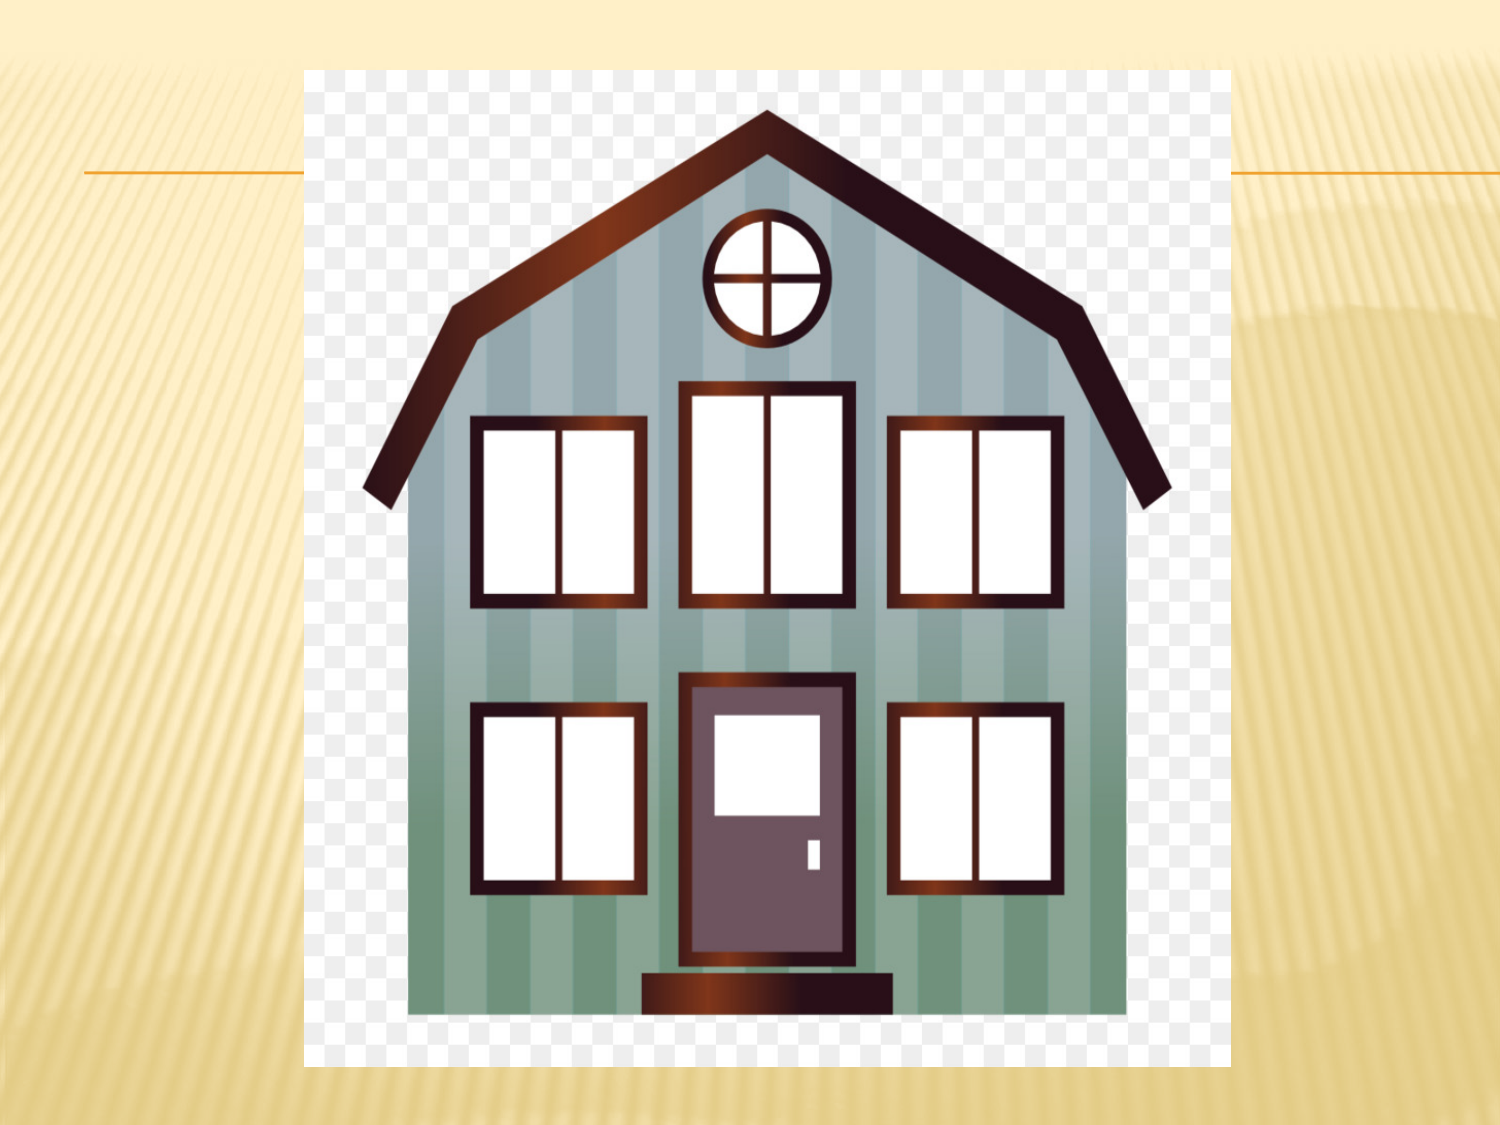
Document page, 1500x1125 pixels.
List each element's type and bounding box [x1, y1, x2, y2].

list [304, 70, 1231, 1067]
